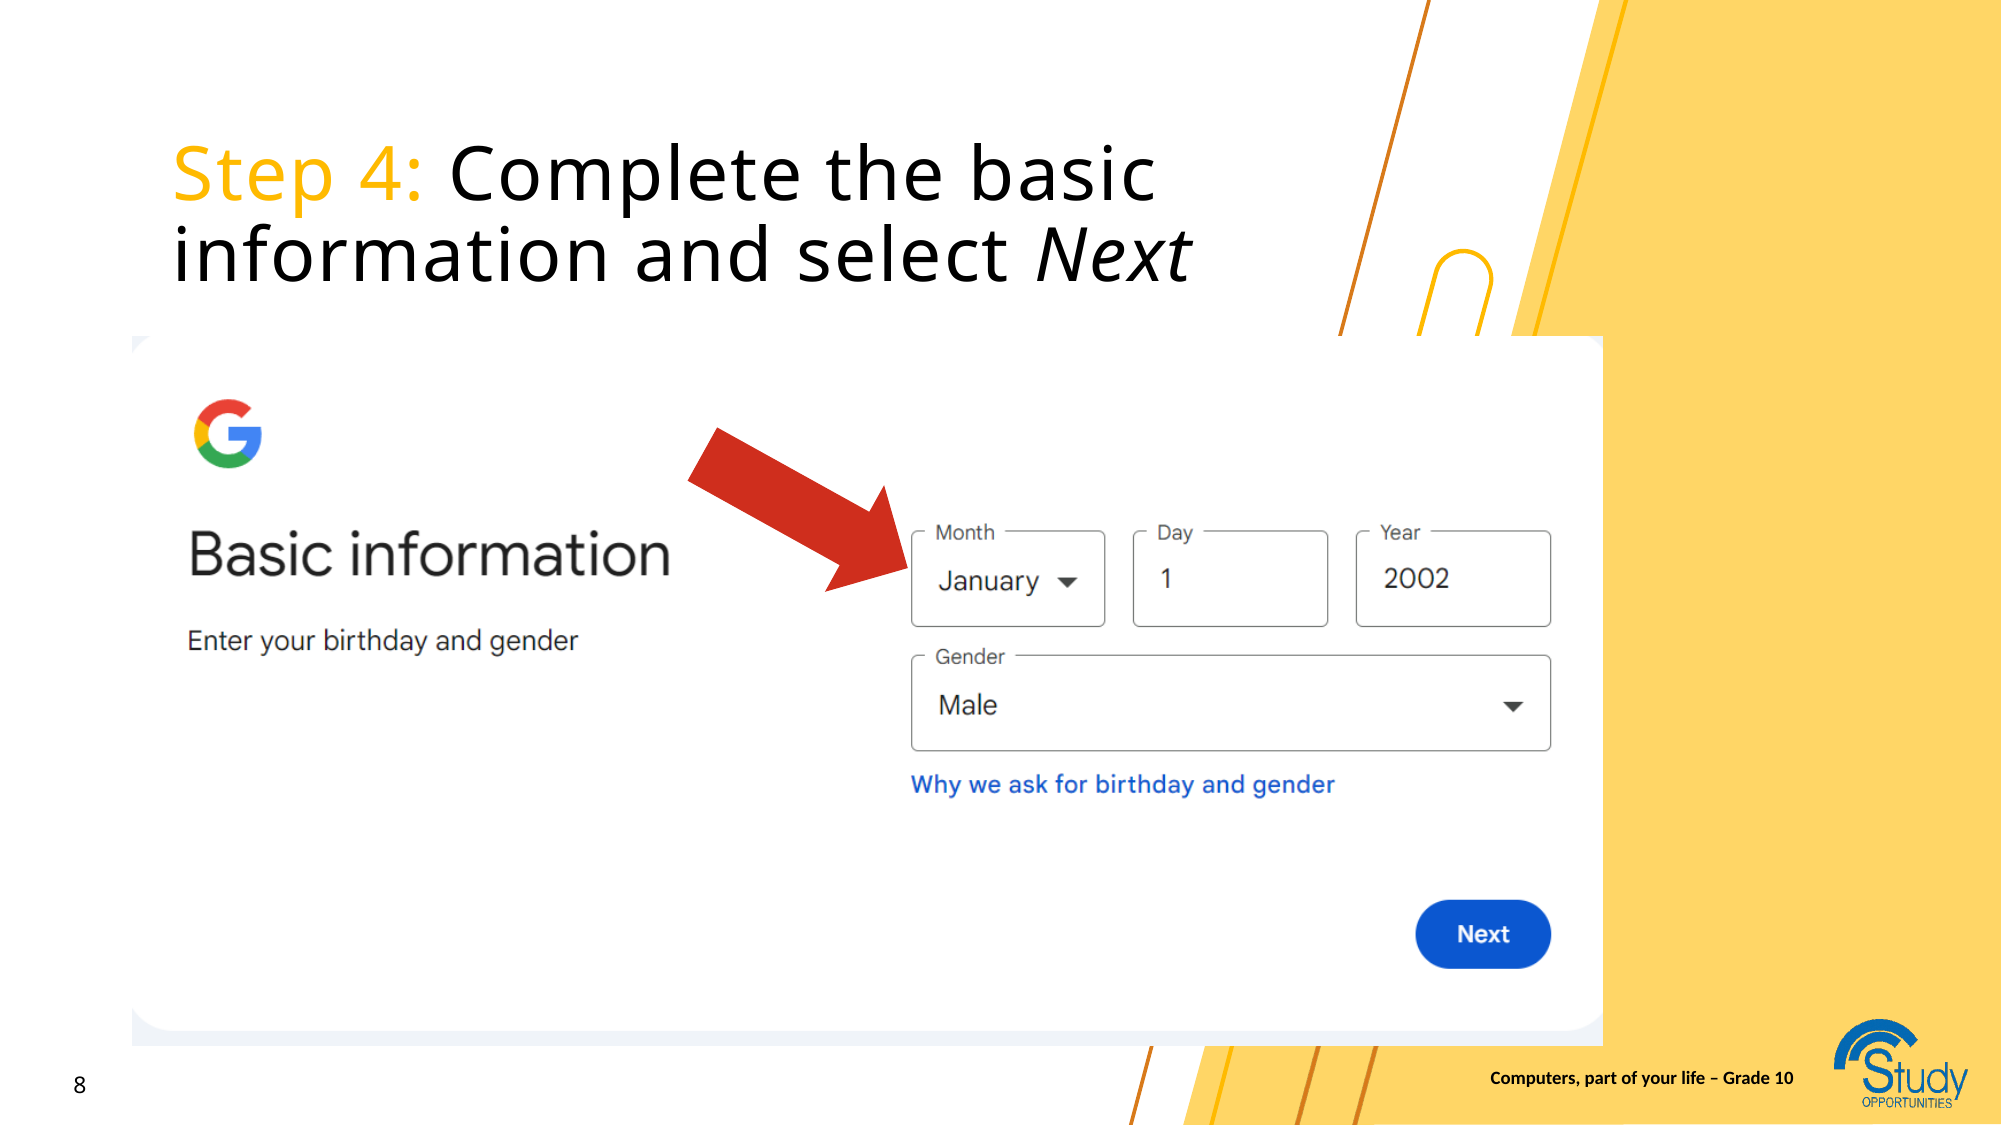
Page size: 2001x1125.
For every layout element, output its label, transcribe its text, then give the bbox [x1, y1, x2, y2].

picture [131, 0, 1603, 1125]
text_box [1208, 0, 1630, 1125]
text_box Step 4: Complete the basic information and select Next [157, 54, 1179, 305]
picture [1630, 0, 2001, 1125]
text_box 8 [0, 1062, 102, 1123]
